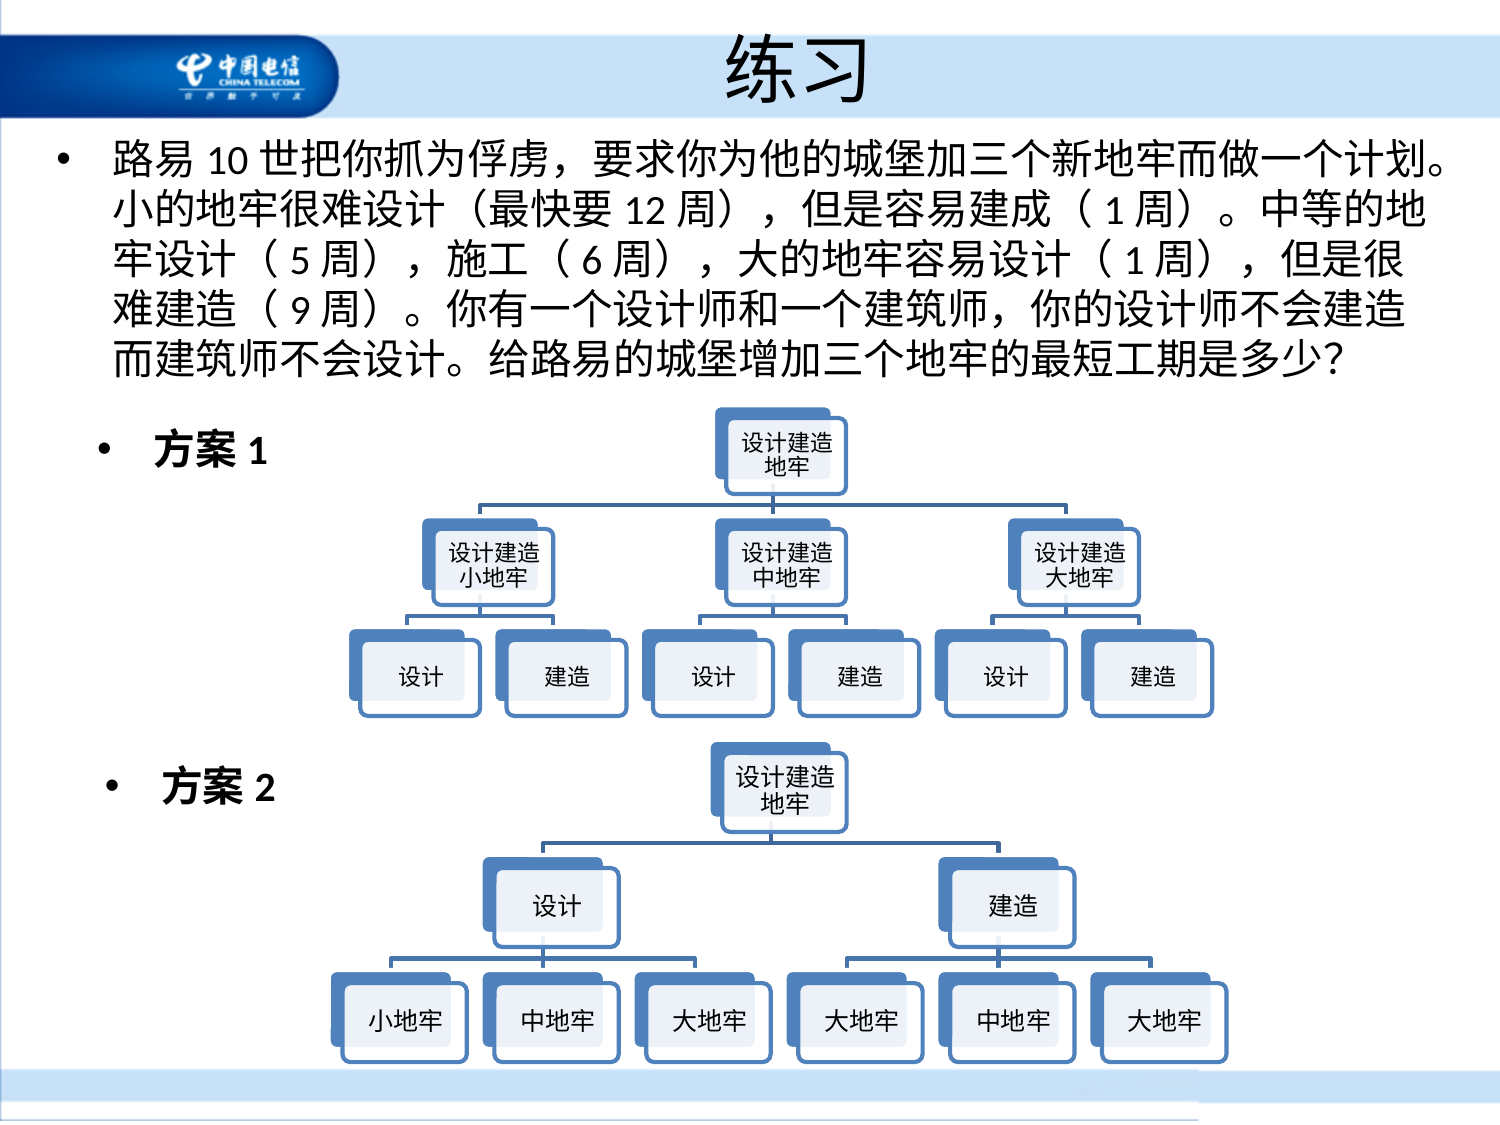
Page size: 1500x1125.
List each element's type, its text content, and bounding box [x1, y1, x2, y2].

title 练习 [123, 0, 1475, 162]
picture [0, 0, 1500, 1121]
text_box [88, 739, 1467, 1063]
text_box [88, 405, 1471, 717]
list 路易10世把你抓为俘虏，要求你为他的城堡加三个新地牢而做一个计划。小的地牢很难设计（最快要12周），但是容易建成（1周）。中等的地牢设计（5周），施工（6周），大的地牢容易设计（1周），但是很难建造（9周）。你有一个设计师和一个建筑师，你的设计师不会建造而建筑师不会设计。给路易的城堡增加三个地牢的最短工期是多少？ [41, 125, 1448, 869]
